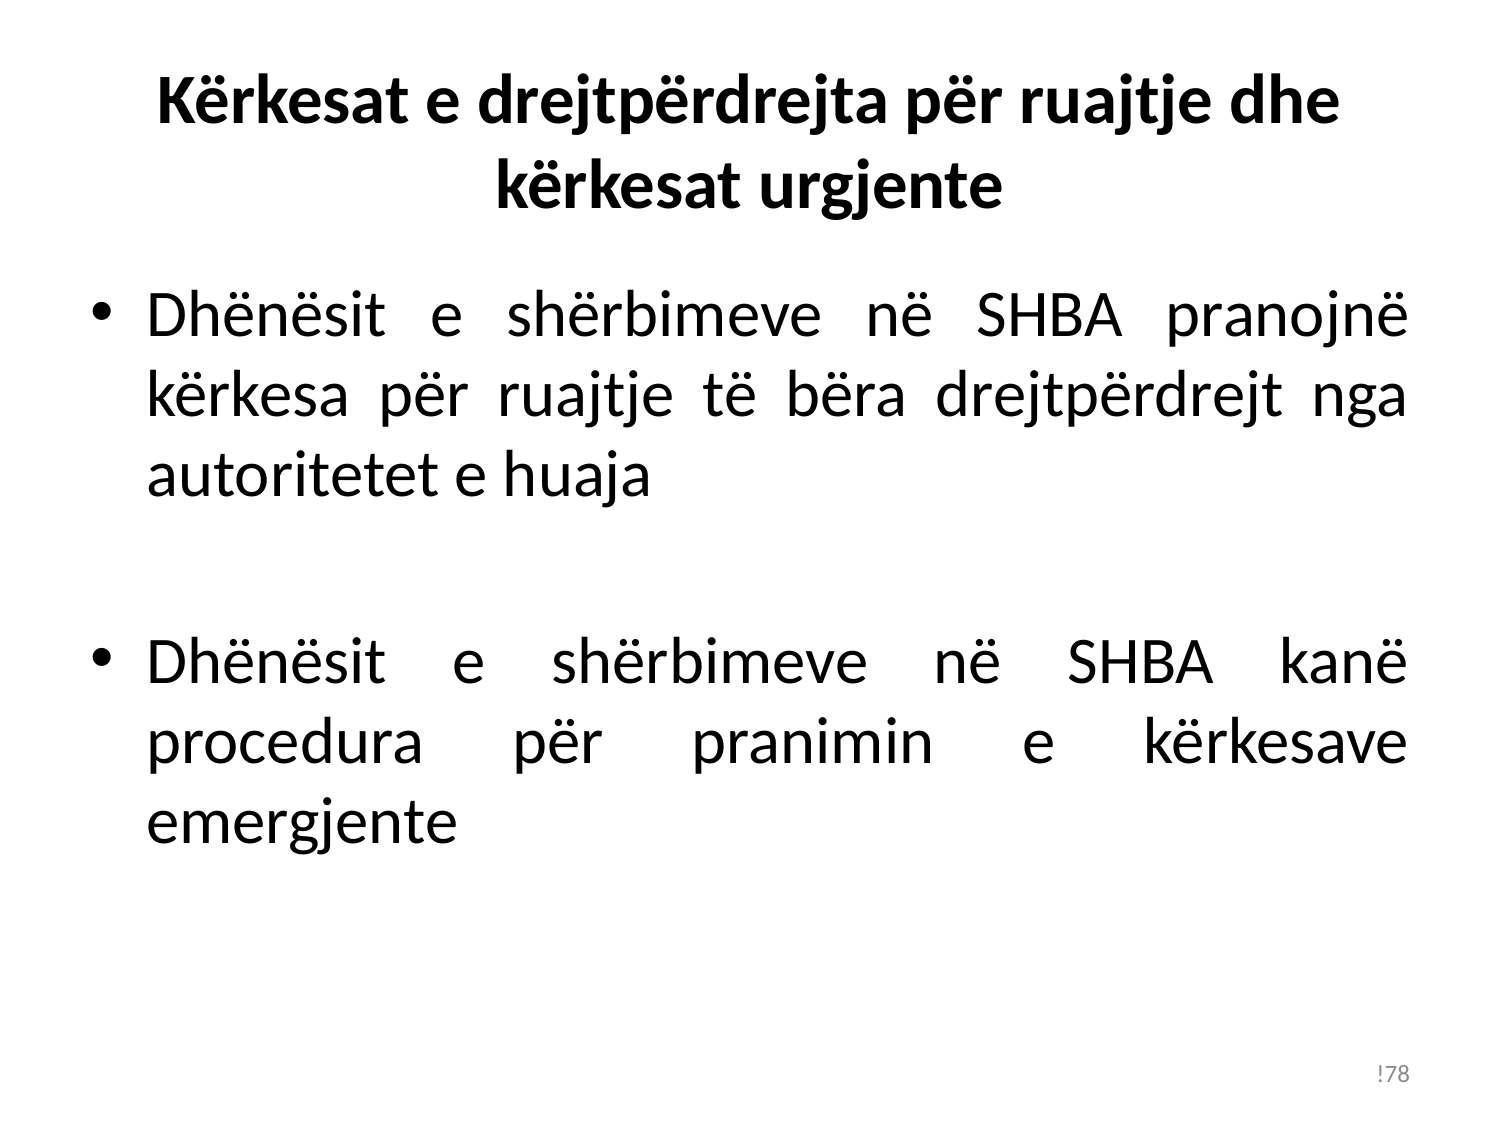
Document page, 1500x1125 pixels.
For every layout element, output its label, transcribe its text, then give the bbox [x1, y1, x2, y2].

slide_number !78 [1074, 1042, 1425, 1103]
list Dhënësit e shërbimeve në SHBA pranojnë kërkesa për ruajtje të bëra drejtpërdrejt nga autoritetet e huaja Dhënësit e shërbimeve në SHBA kanë procedura për pranimin e kërkesave emergjente [75, 262, 1425, 1005]
title Kërkesat e drejtpërdrejta për ruajtje dhe kërkesat urgjente [75, 45, 1425, 233]
